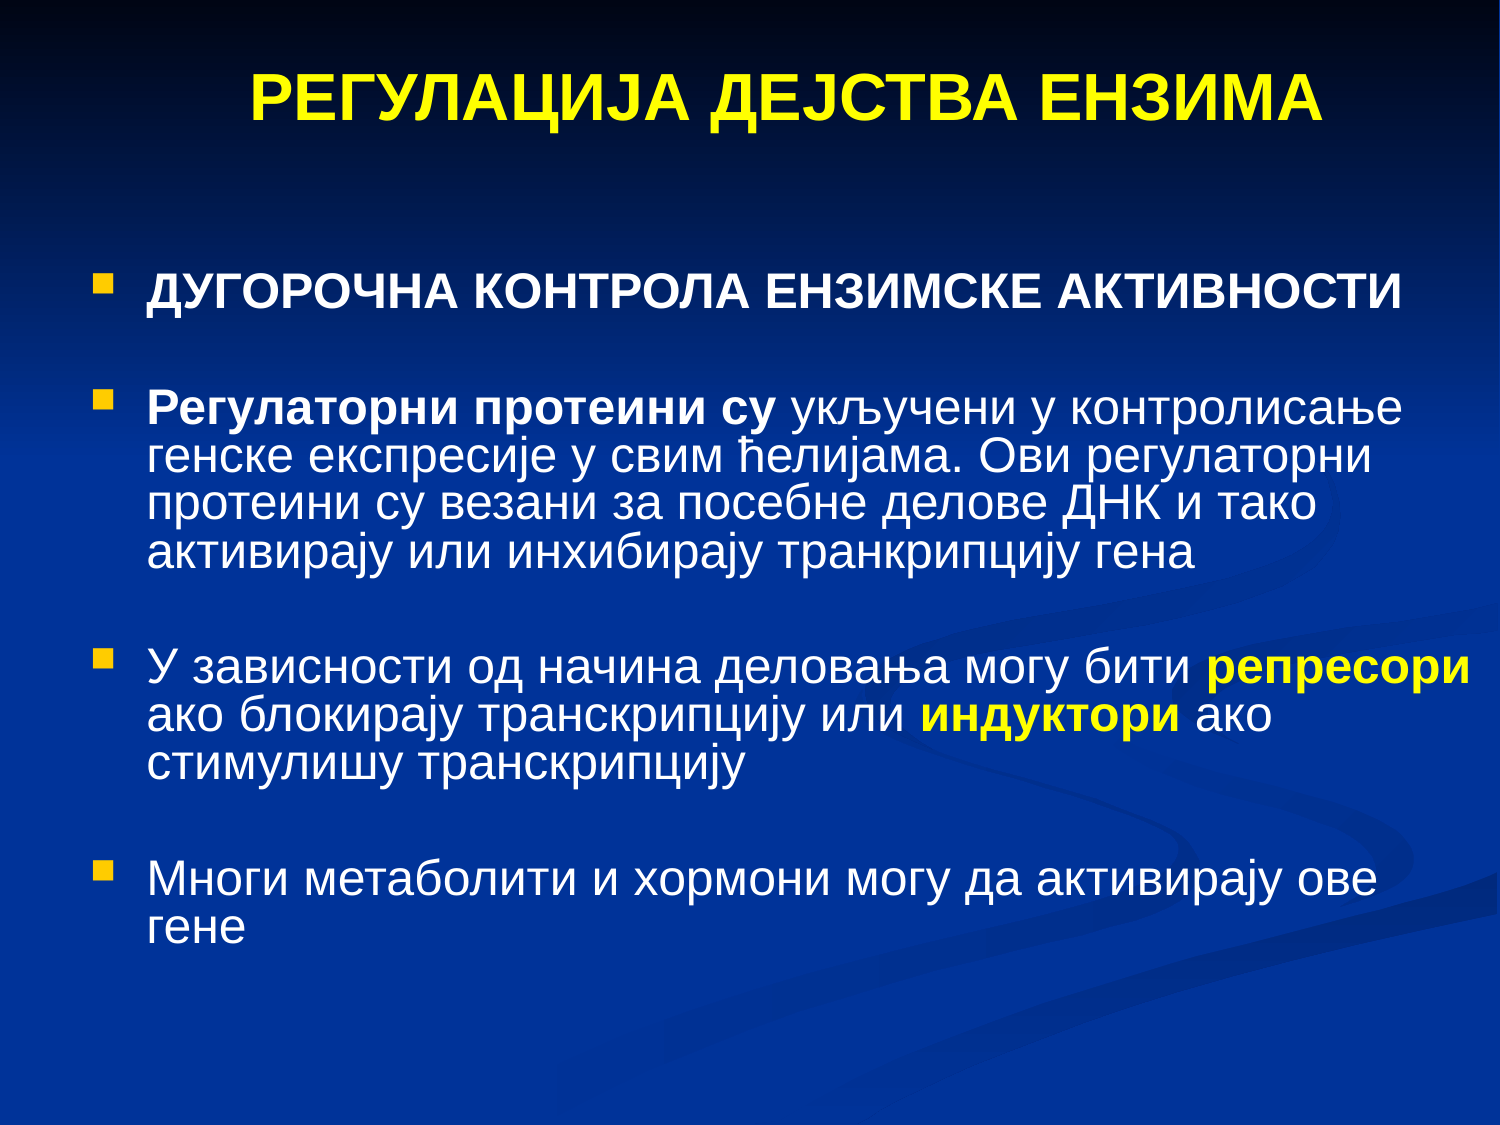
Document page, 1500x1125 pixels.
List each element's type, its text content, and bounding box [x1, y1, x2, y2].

list ДУГОРОЧНА КОНТРОЛА ЕНЗИМСКЕ АКТИВНОСТИ Регулаторни протеини су укључени у контролисање генске експресије у свим ћелијама. Ови регулаторни протеини су везани за посебне делове ДНК и тако активирају или инхибирају транкрипцију гена У зависности од начина деловања могу бити репресори ако блокирају транскрипцију или индуктори ако стимулишу транскрипцију Многи метаболити и хормони могу да активирају ове гене [74, 262, 1500, 1006]
text_box РЕГУЛАЦИЈА ДЕЈСТВА ЕНЗИМА [112, 0, 1463, 188]
